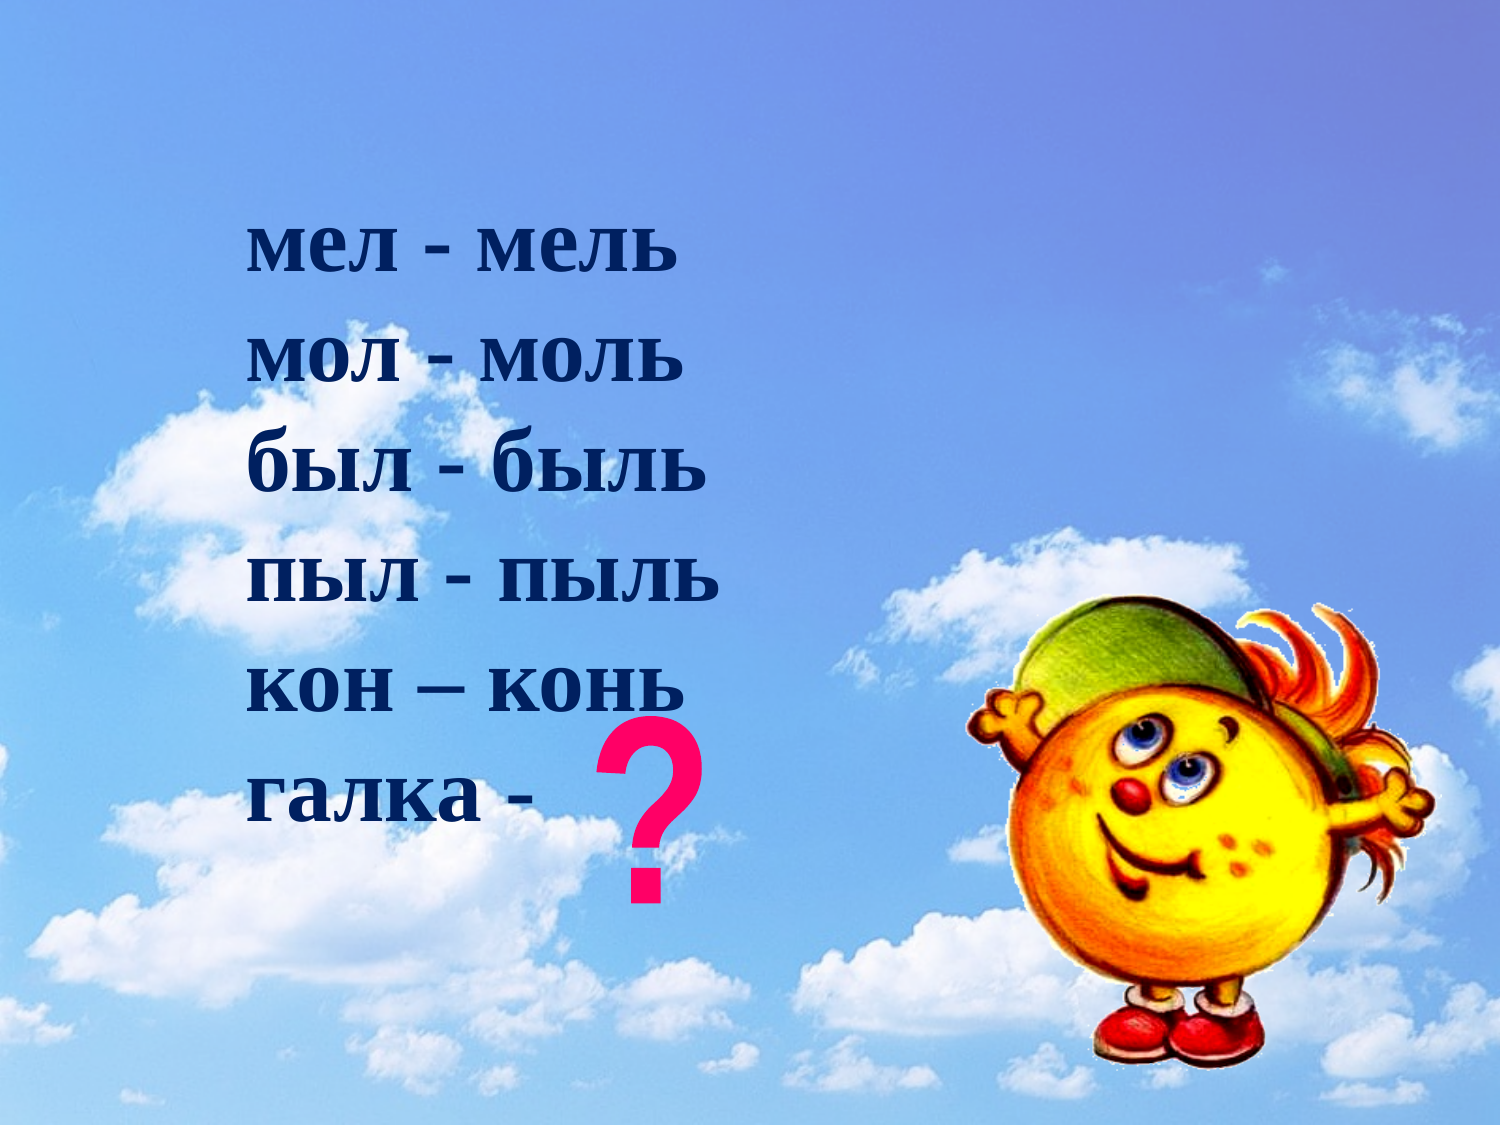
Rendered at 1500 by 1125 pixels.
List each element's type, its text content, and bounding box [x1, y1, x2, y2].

picture [960, 585, 1442, 1074]
text_box мел - мель мол - моль был - быль пыл - пыль кон – конь галка - [230, 172, 1140, 848]
